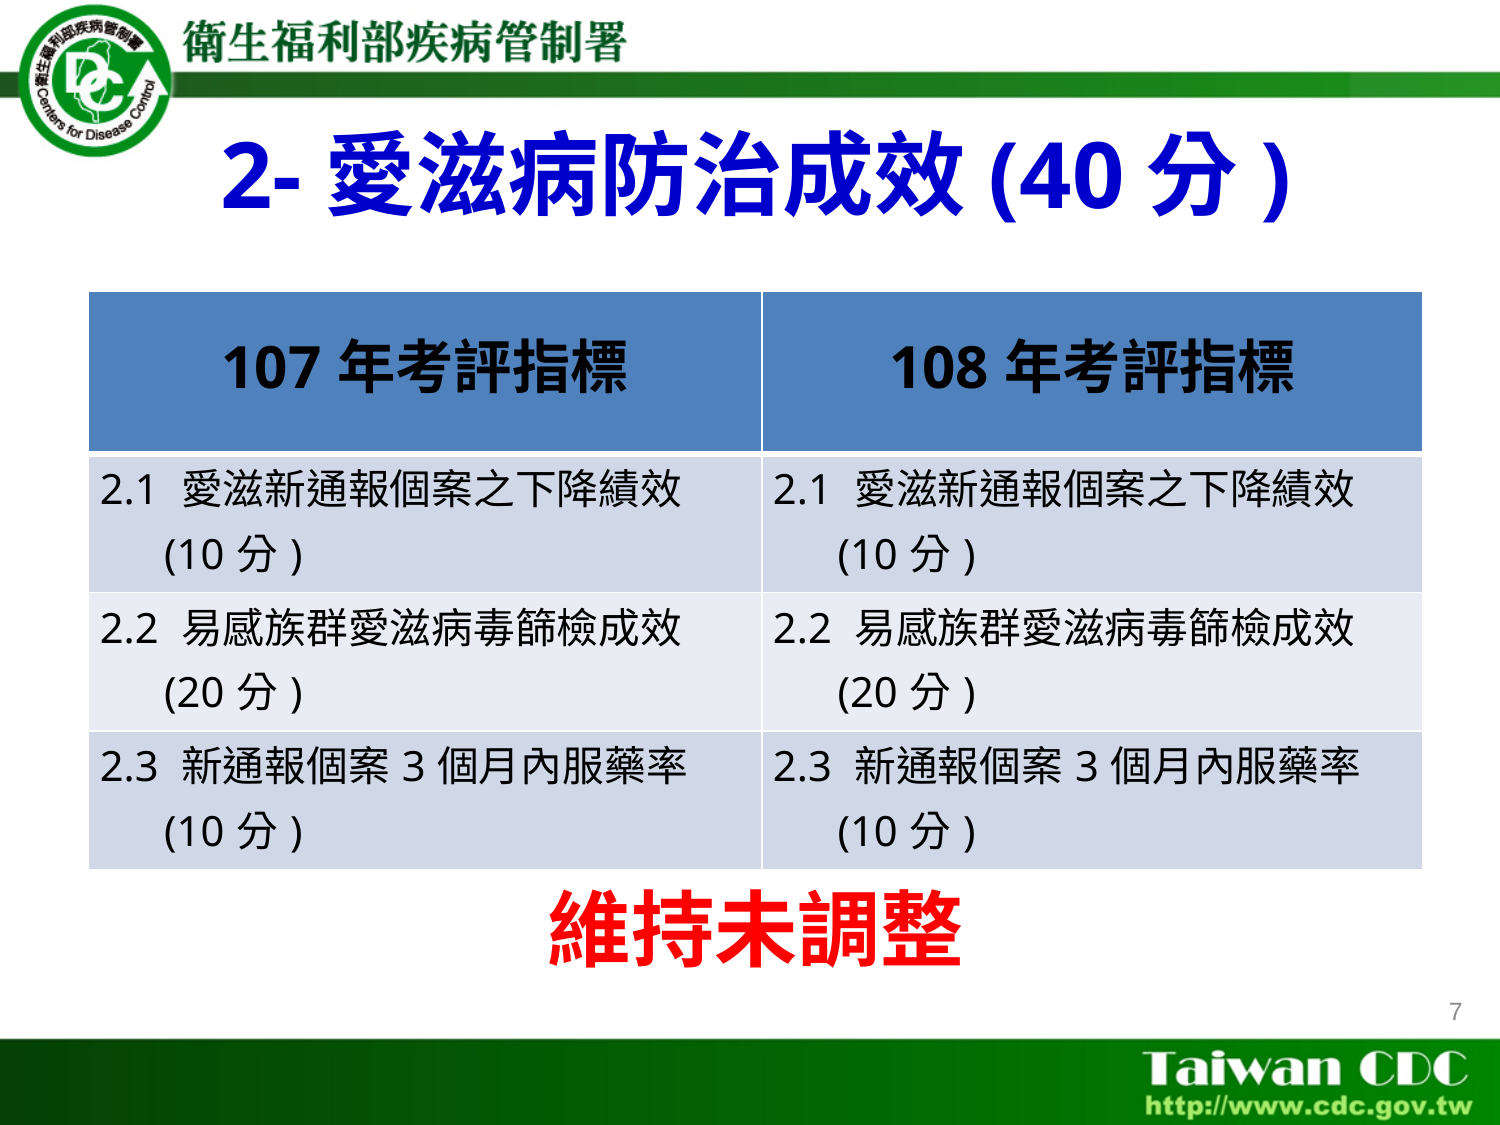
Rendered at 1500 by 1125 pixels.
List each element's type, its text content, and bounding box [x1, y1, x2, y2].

table_cell 2.2 易感族群愛滋病毒篩檢成效 (20分) [89, 593, 761, 730]
table_header 108年考評指標 [763, 292, 1422, 451]
table_cell 2.3 新通報個案3個月內服藥率 (10分) [89, 732, 761, 869]
table_cell 2.3 新通報個案3個月內服藥率 (10分) [763, 732, 1422, 869]
table_cell 2.1 愛滋新通報個案之下降績效 (10分) [763, 457, 1422, 592]
picture [0, 0, 1500, 1125]
text_box 維持未調整 [532, 869, 980, 985]
table_cell 2.2 易感族群愛滋病毒篩檢成效 (20分) [763, 593, 1422, 730]
title 2-愛滋病防治成效(40分) [5, 78, 1500, 266]
table_cell 2.1 愛滋新通報個案之下降績效 (10分) [89, 457, 761, 592]
slide_number 7 [1128, 980, 1478, 1040]
table_header 107年考評指標 [89, 292, 761, 451]
